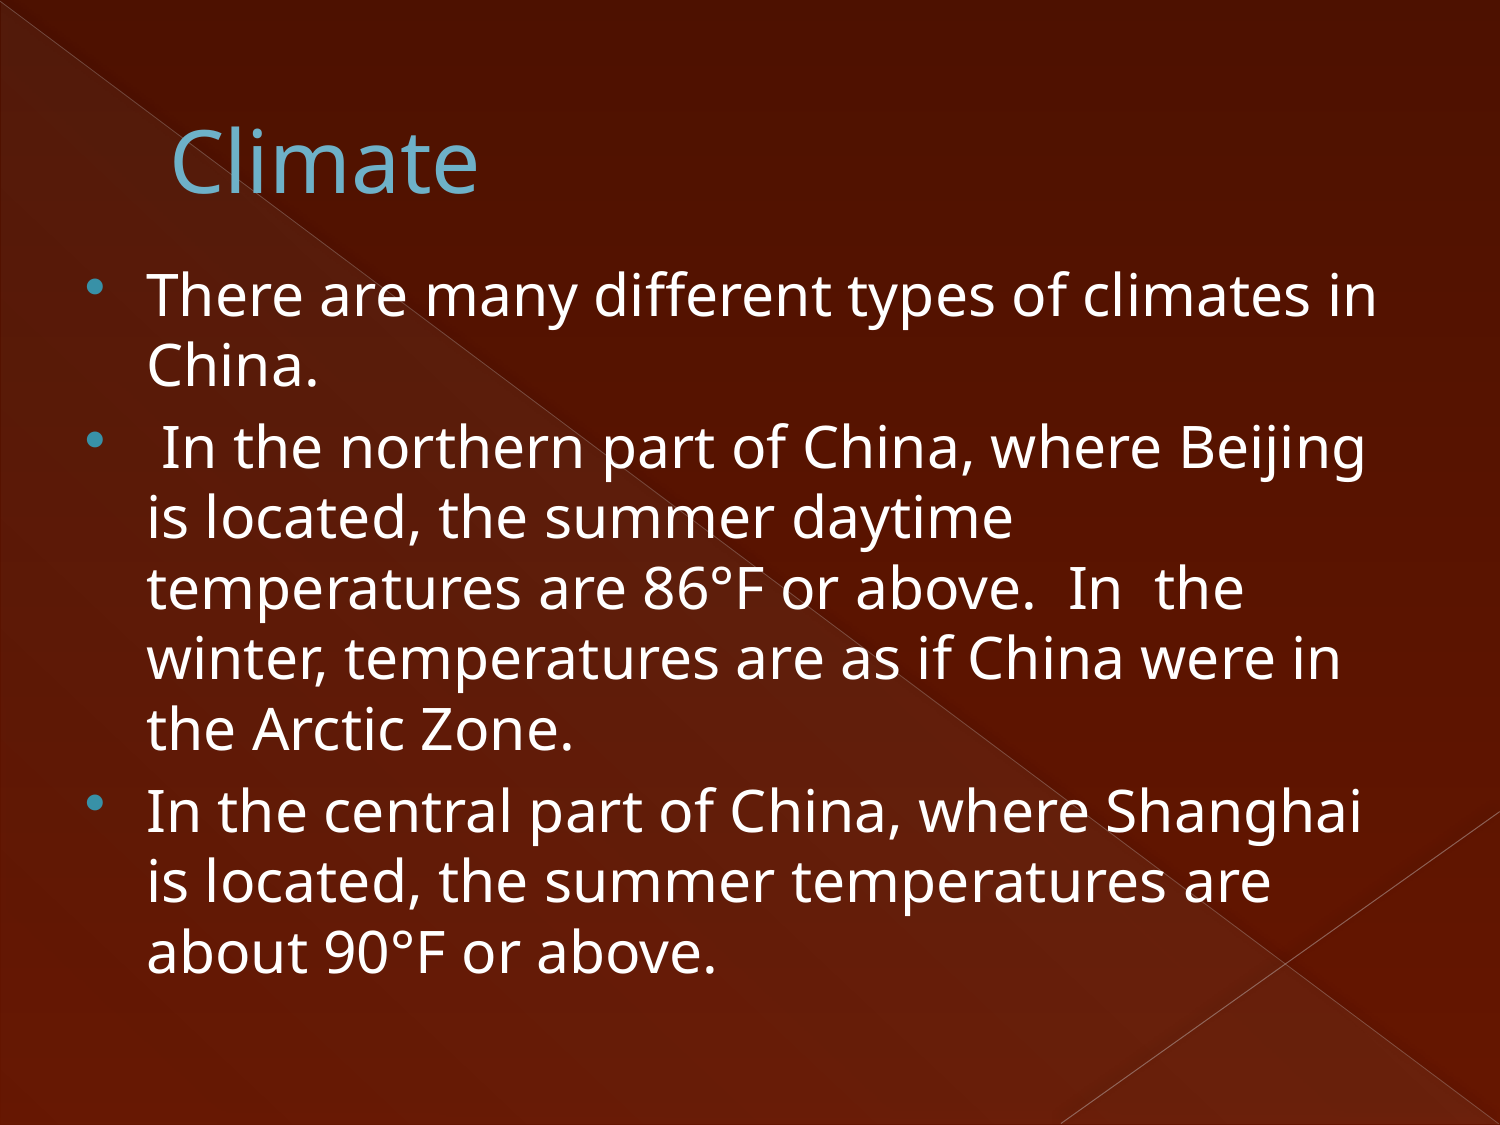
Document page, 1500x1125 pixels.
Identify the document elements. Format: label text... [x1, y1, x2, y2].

list There are many different types of climates in China. In the northern part of China, where Beijing is located, the summer daytime temperatures are 86°F or above. In the winter, temperatures are as if China were in the Arctic Zone. In the central part of China, where Shanghai is located, the summer temperatures are about 90°F or above. [62, 249, 1413, 1000]
title Climate [75, 43, 1425, 274]
